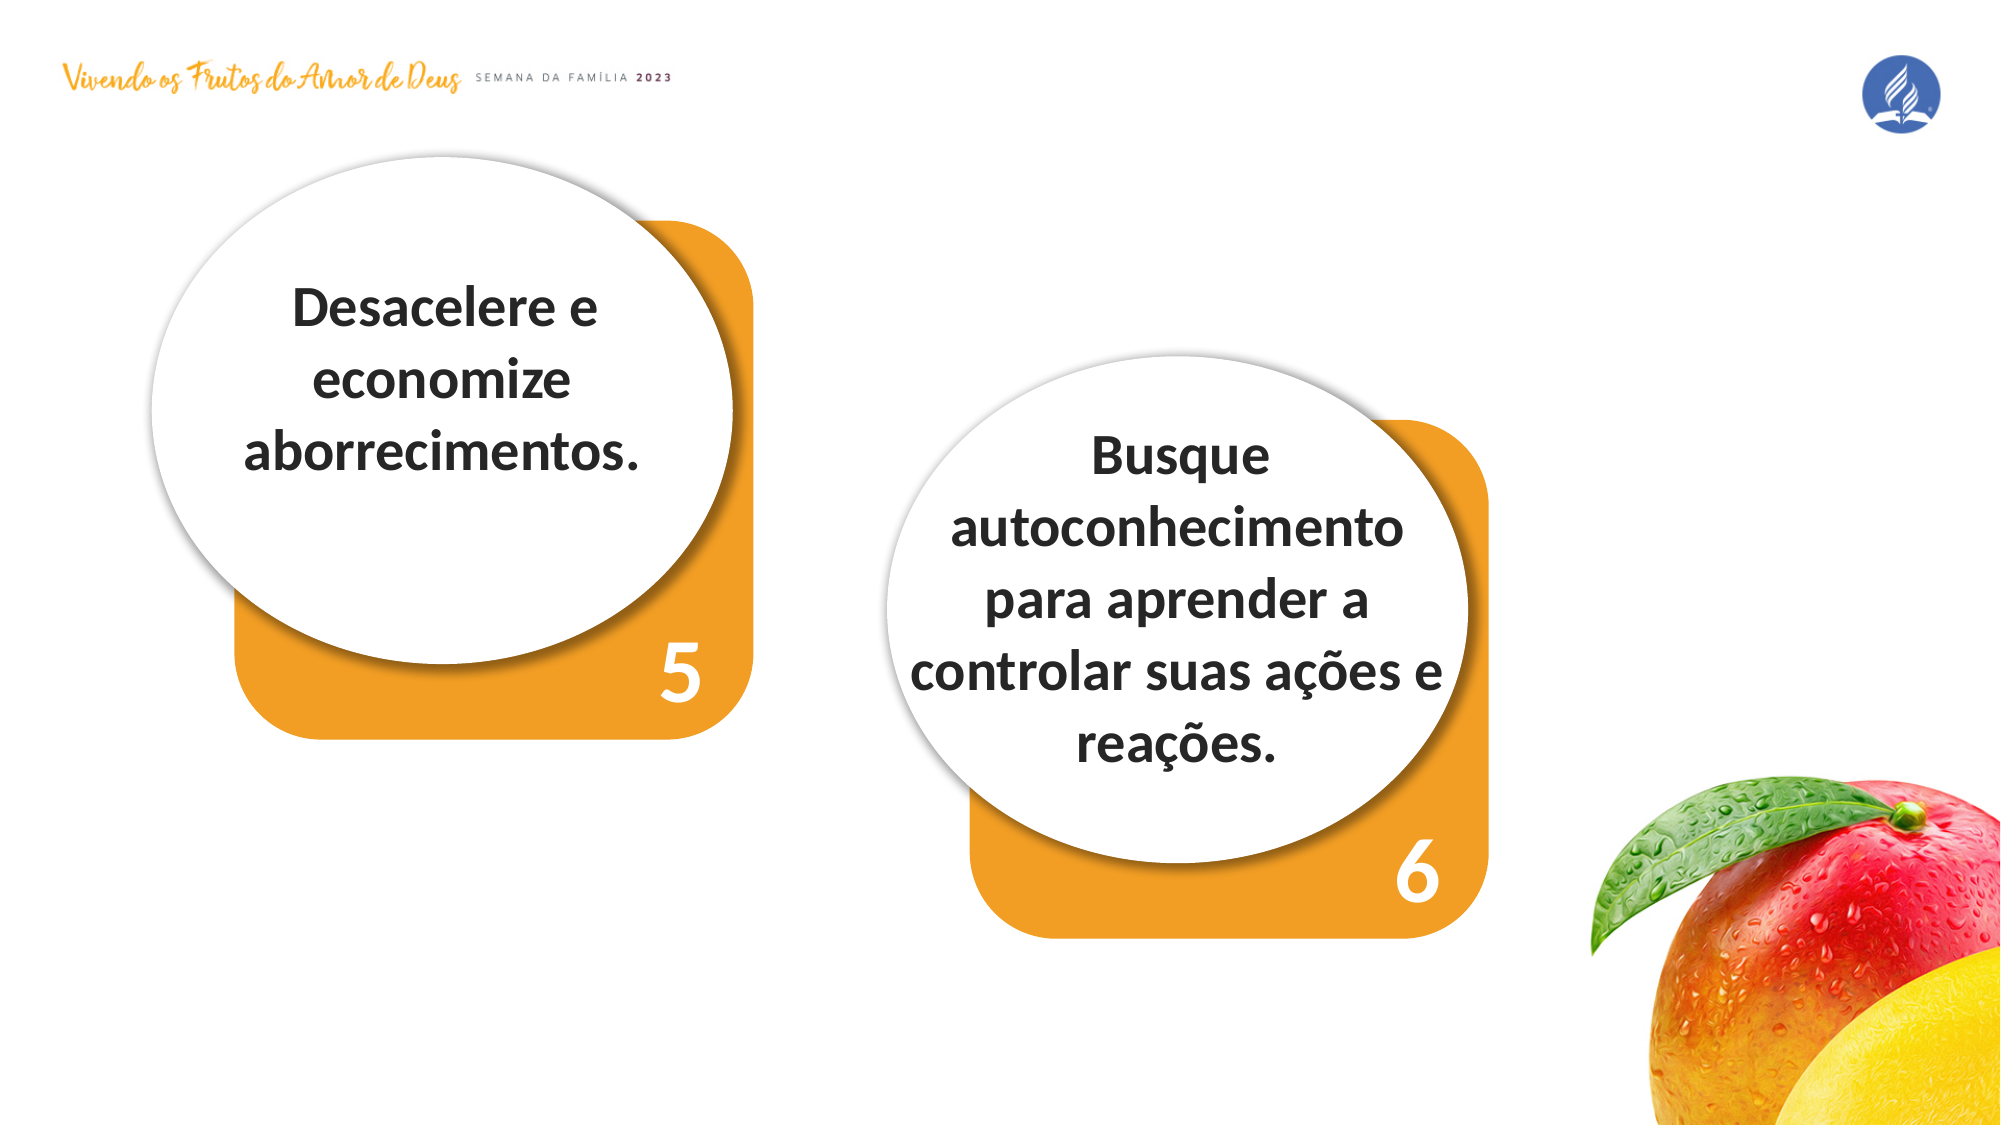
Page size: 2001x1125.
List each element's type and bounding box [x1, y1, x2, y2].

picture [0, 0, 2001, 1125]
text_box [887, 356, 1506, 939]
text_box [151, 157, 771, 740]
